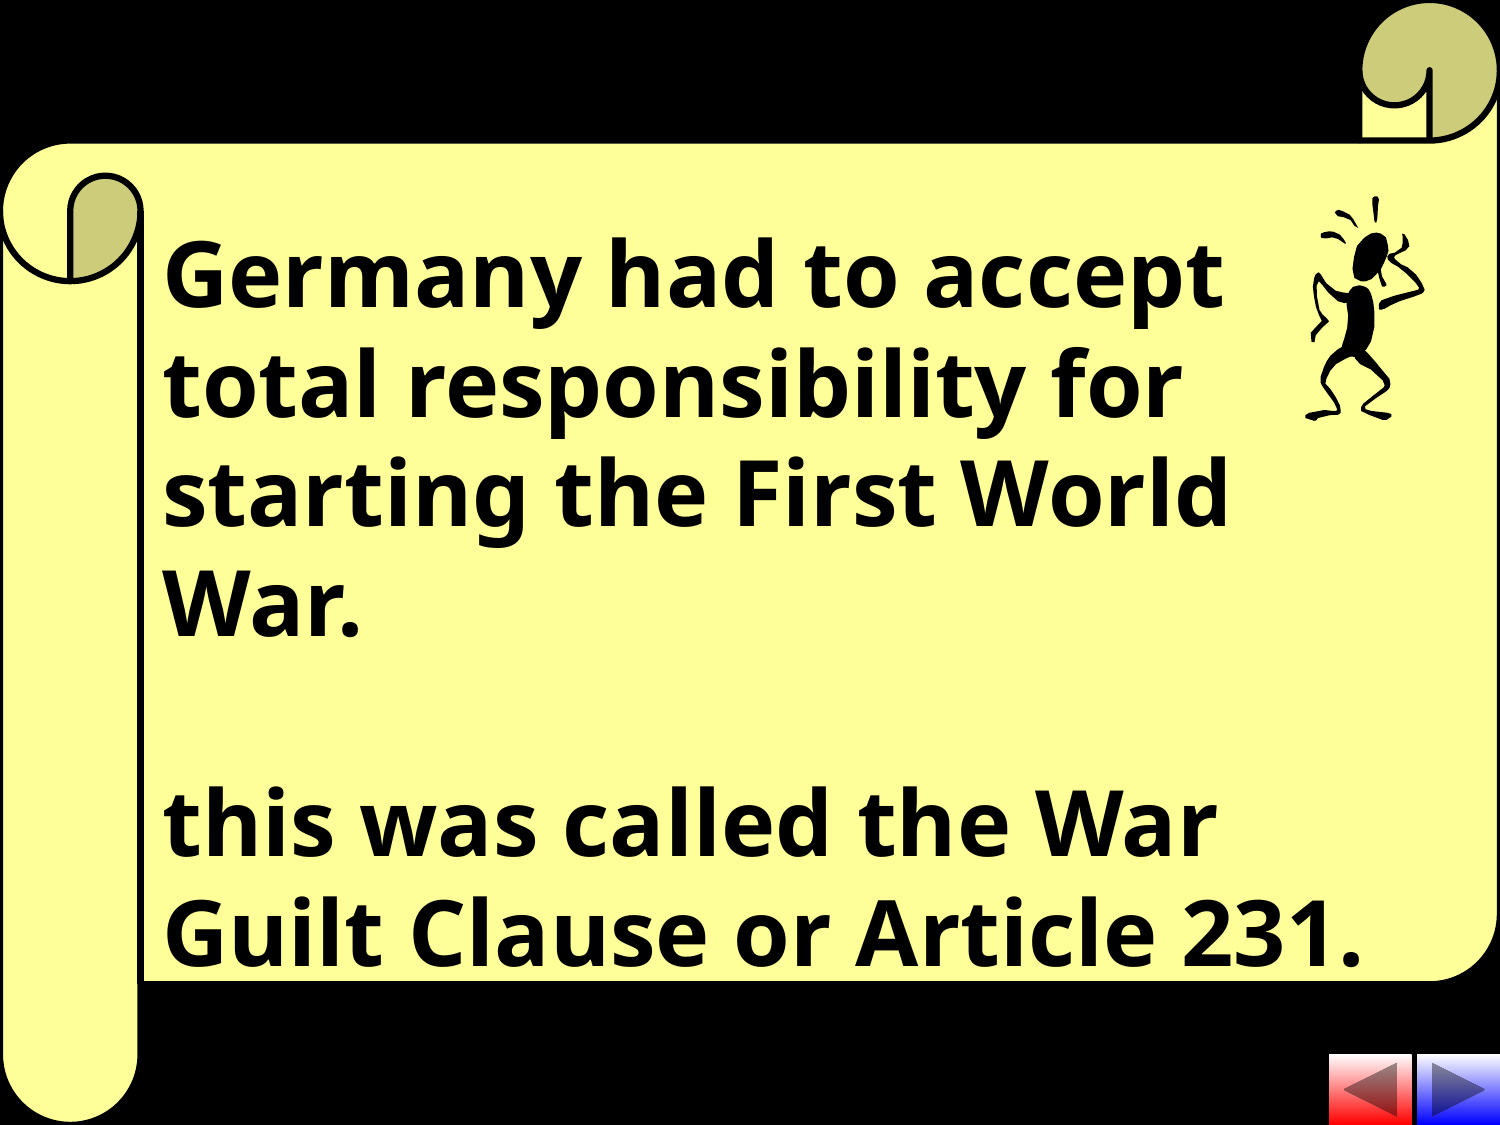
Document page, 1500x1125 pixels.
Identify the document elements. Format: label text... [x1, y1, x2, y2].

picture [1305, 196, 1425, 421]
text_box [0, 0, 1500, 1125]
text_box Germany had to accept total responsibility for starting the First World War. this was called the War Guilt Clause or Article 231. [147, 207, 1436, 993]
text_box [1417, 1054, 1500, 1125]
text_box [1328, 1054, 1412, 1125]
